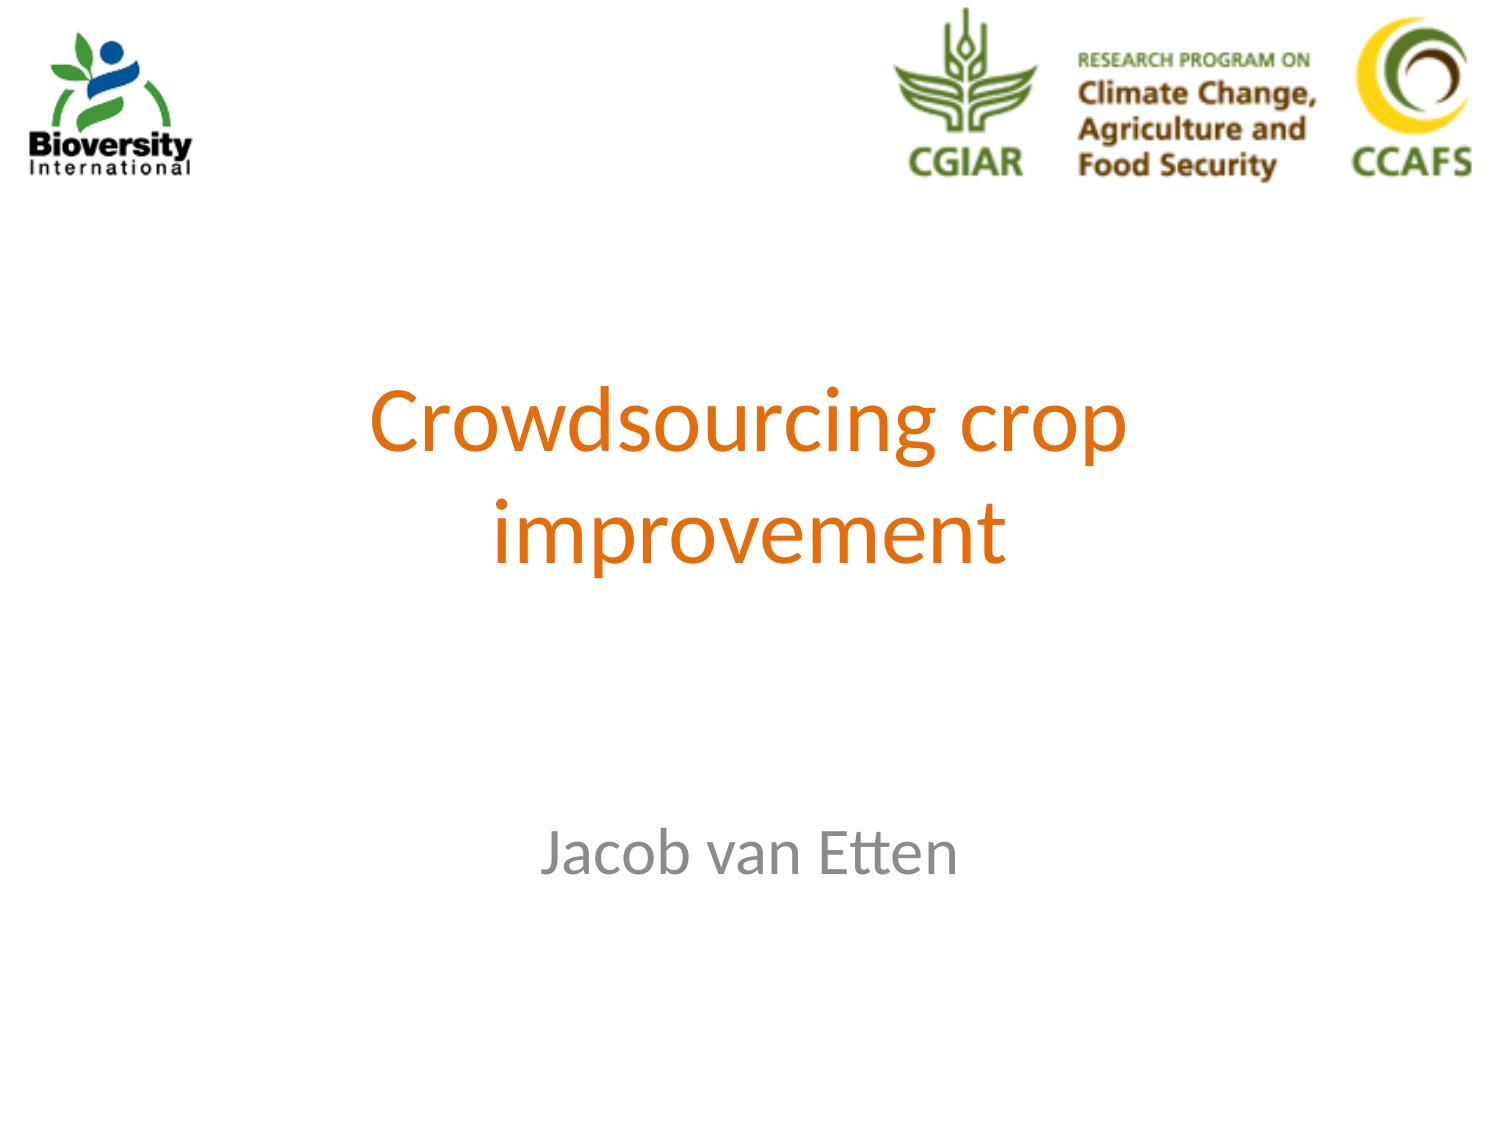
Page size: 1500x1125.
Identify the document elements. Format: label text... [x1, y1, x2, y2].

picture [0, 24, 229, 185]
subtitle Jacob van Etten [225, 800, 1275, 1088]
picture [887, 0, 1479, 188]
title Crowdsourcing crop improvement [112, 349, 1388, 591]
